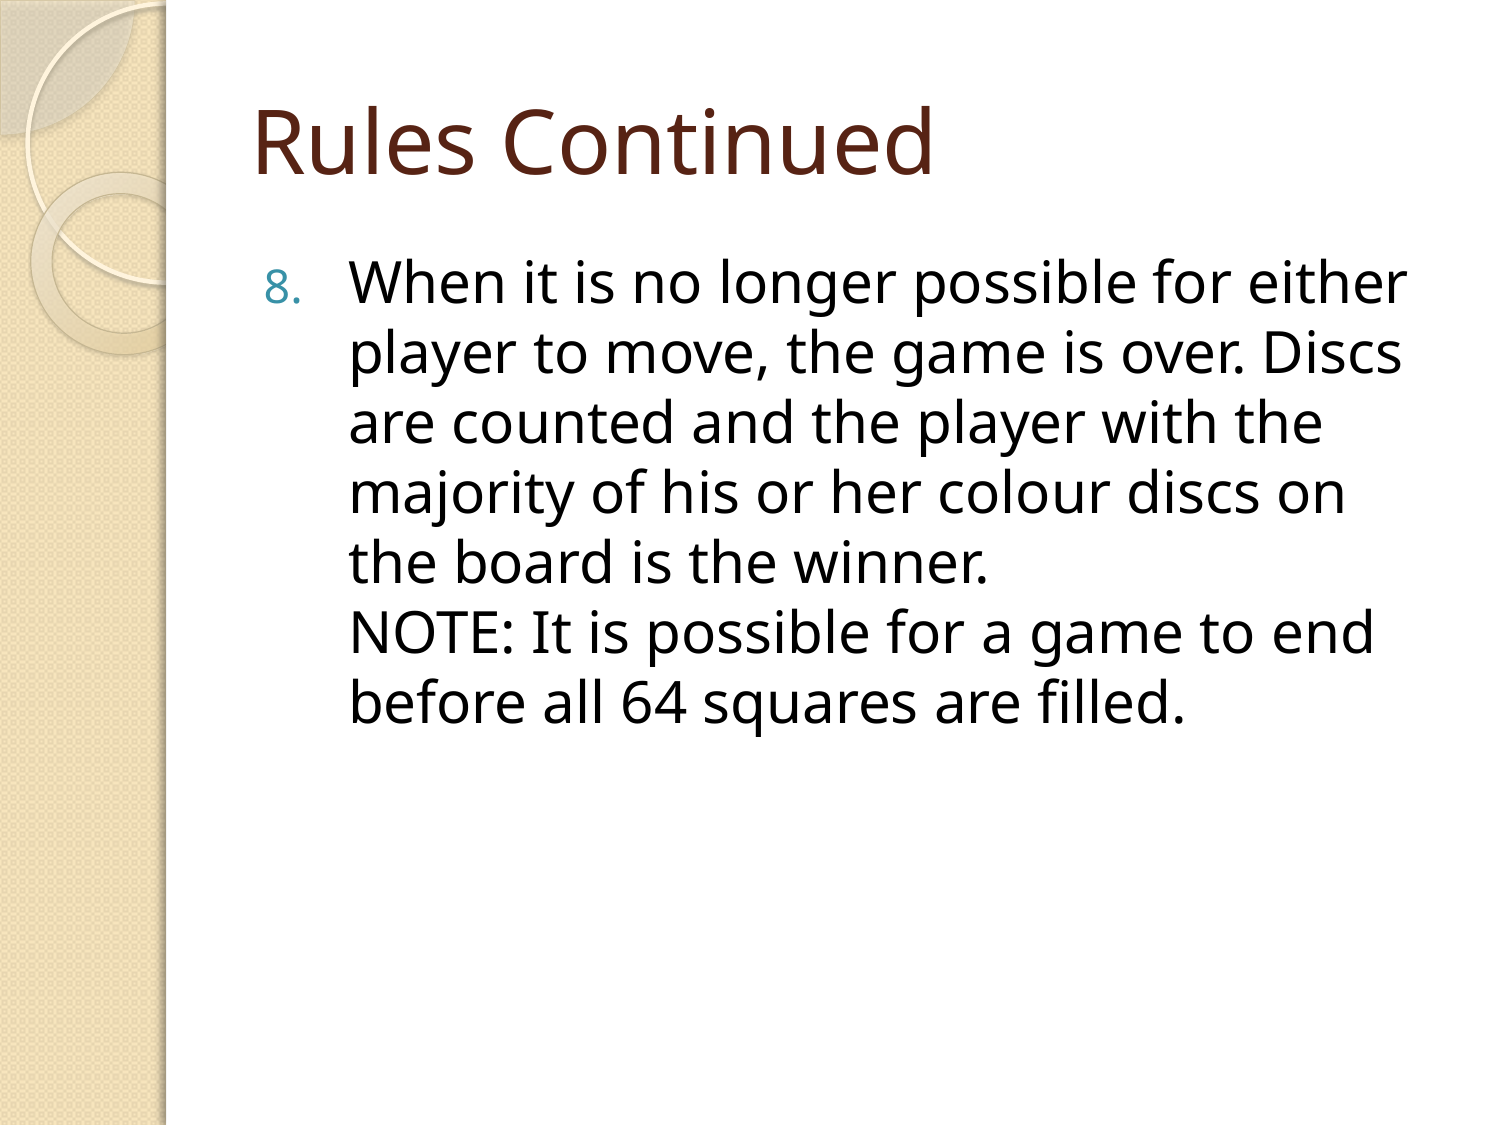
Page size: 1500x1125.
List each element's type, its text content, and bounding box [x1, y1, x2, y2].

list When it is no longer possible for either player to move, the game is over. Discs are counted and the player with the majority of his or her colour discs on the board is the winner. NOTE: It is possible for a game to end before all 64 squares are filled. [235, 237, 1466, 1025]
title Rules Continued [235, 45, 1466, 233]
